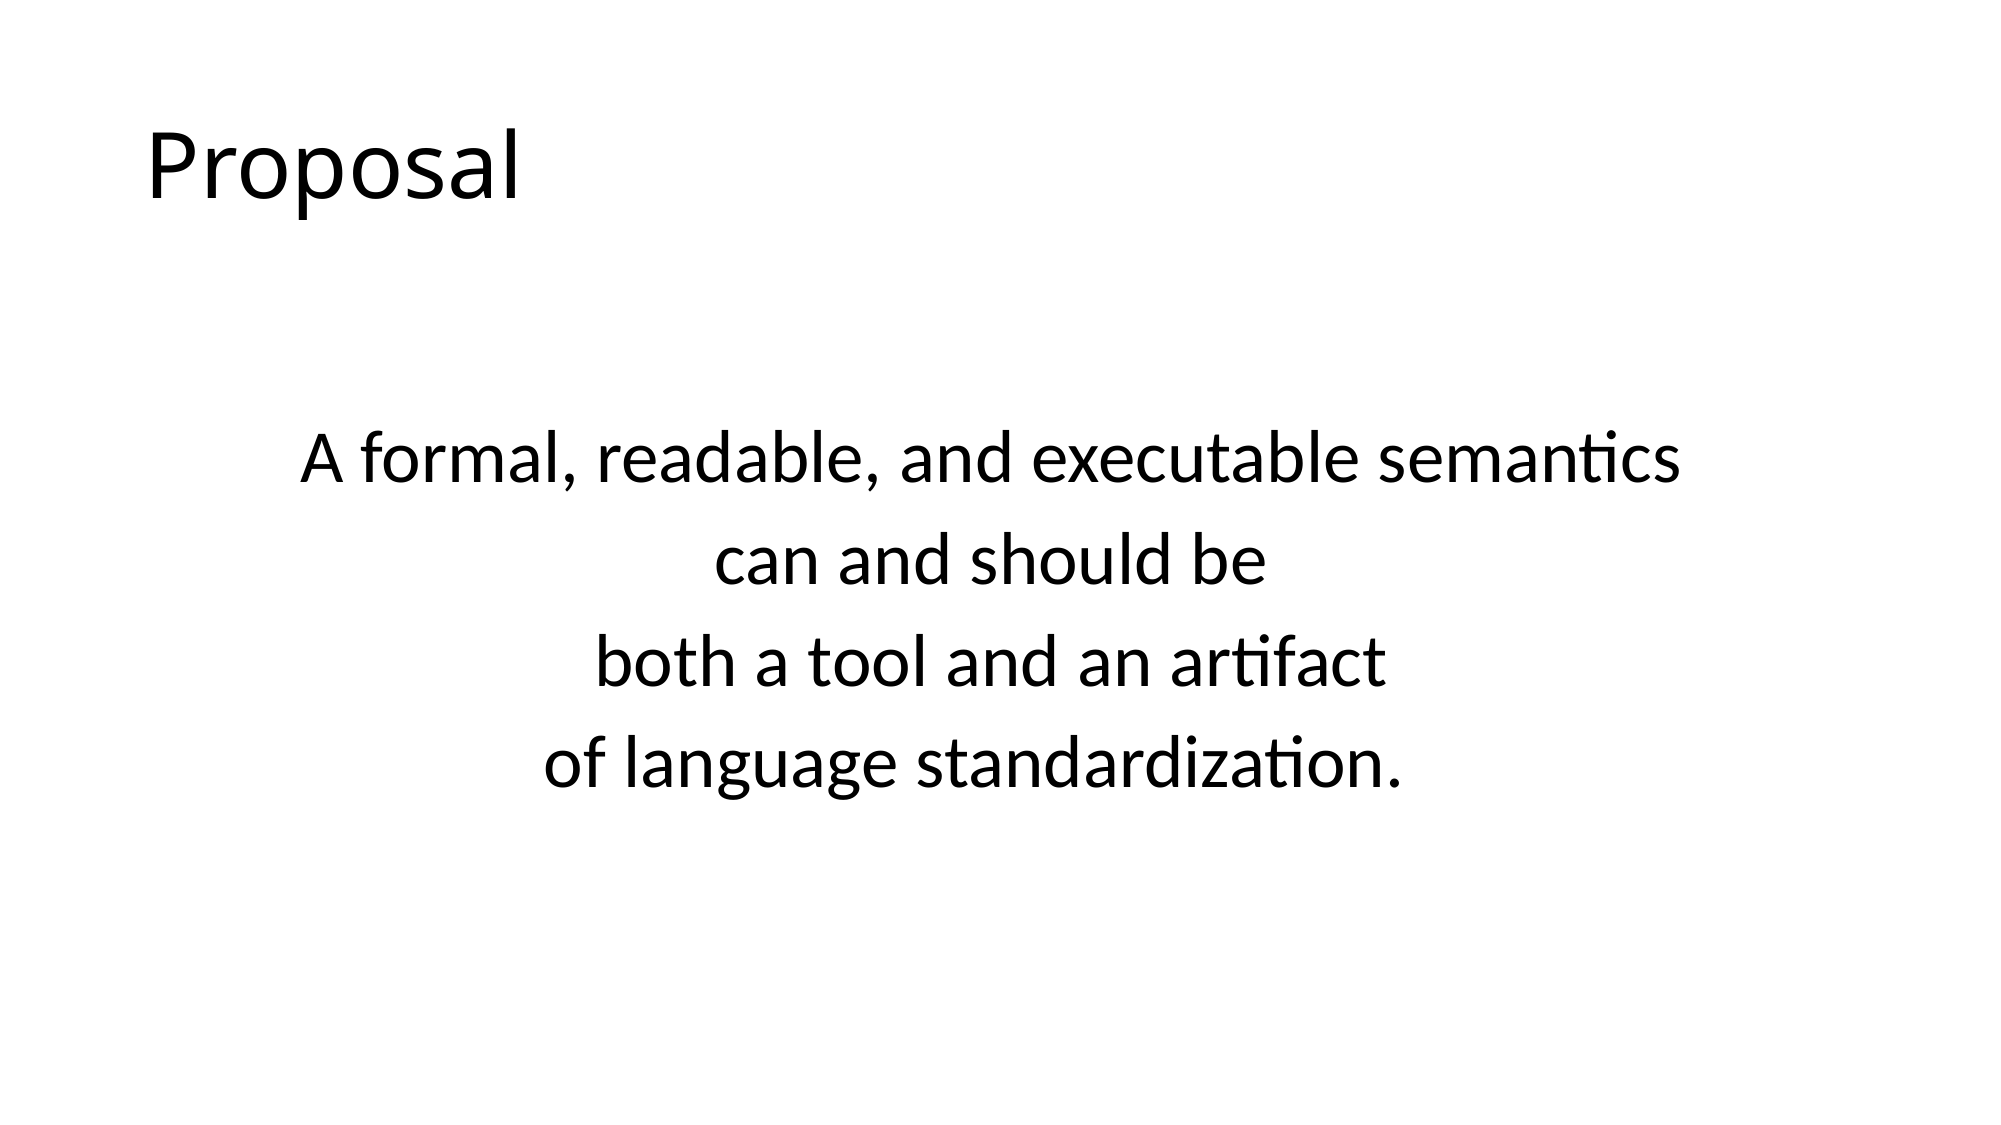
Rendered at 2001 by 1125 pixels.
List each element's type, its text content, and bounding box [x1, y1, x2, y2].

title Proposal [136, 59, 1863, 278]
list A formal, readable, and executable semantics can and should be both a tool and an artifact of language standardization. [136, 298, 1863, 1014]
